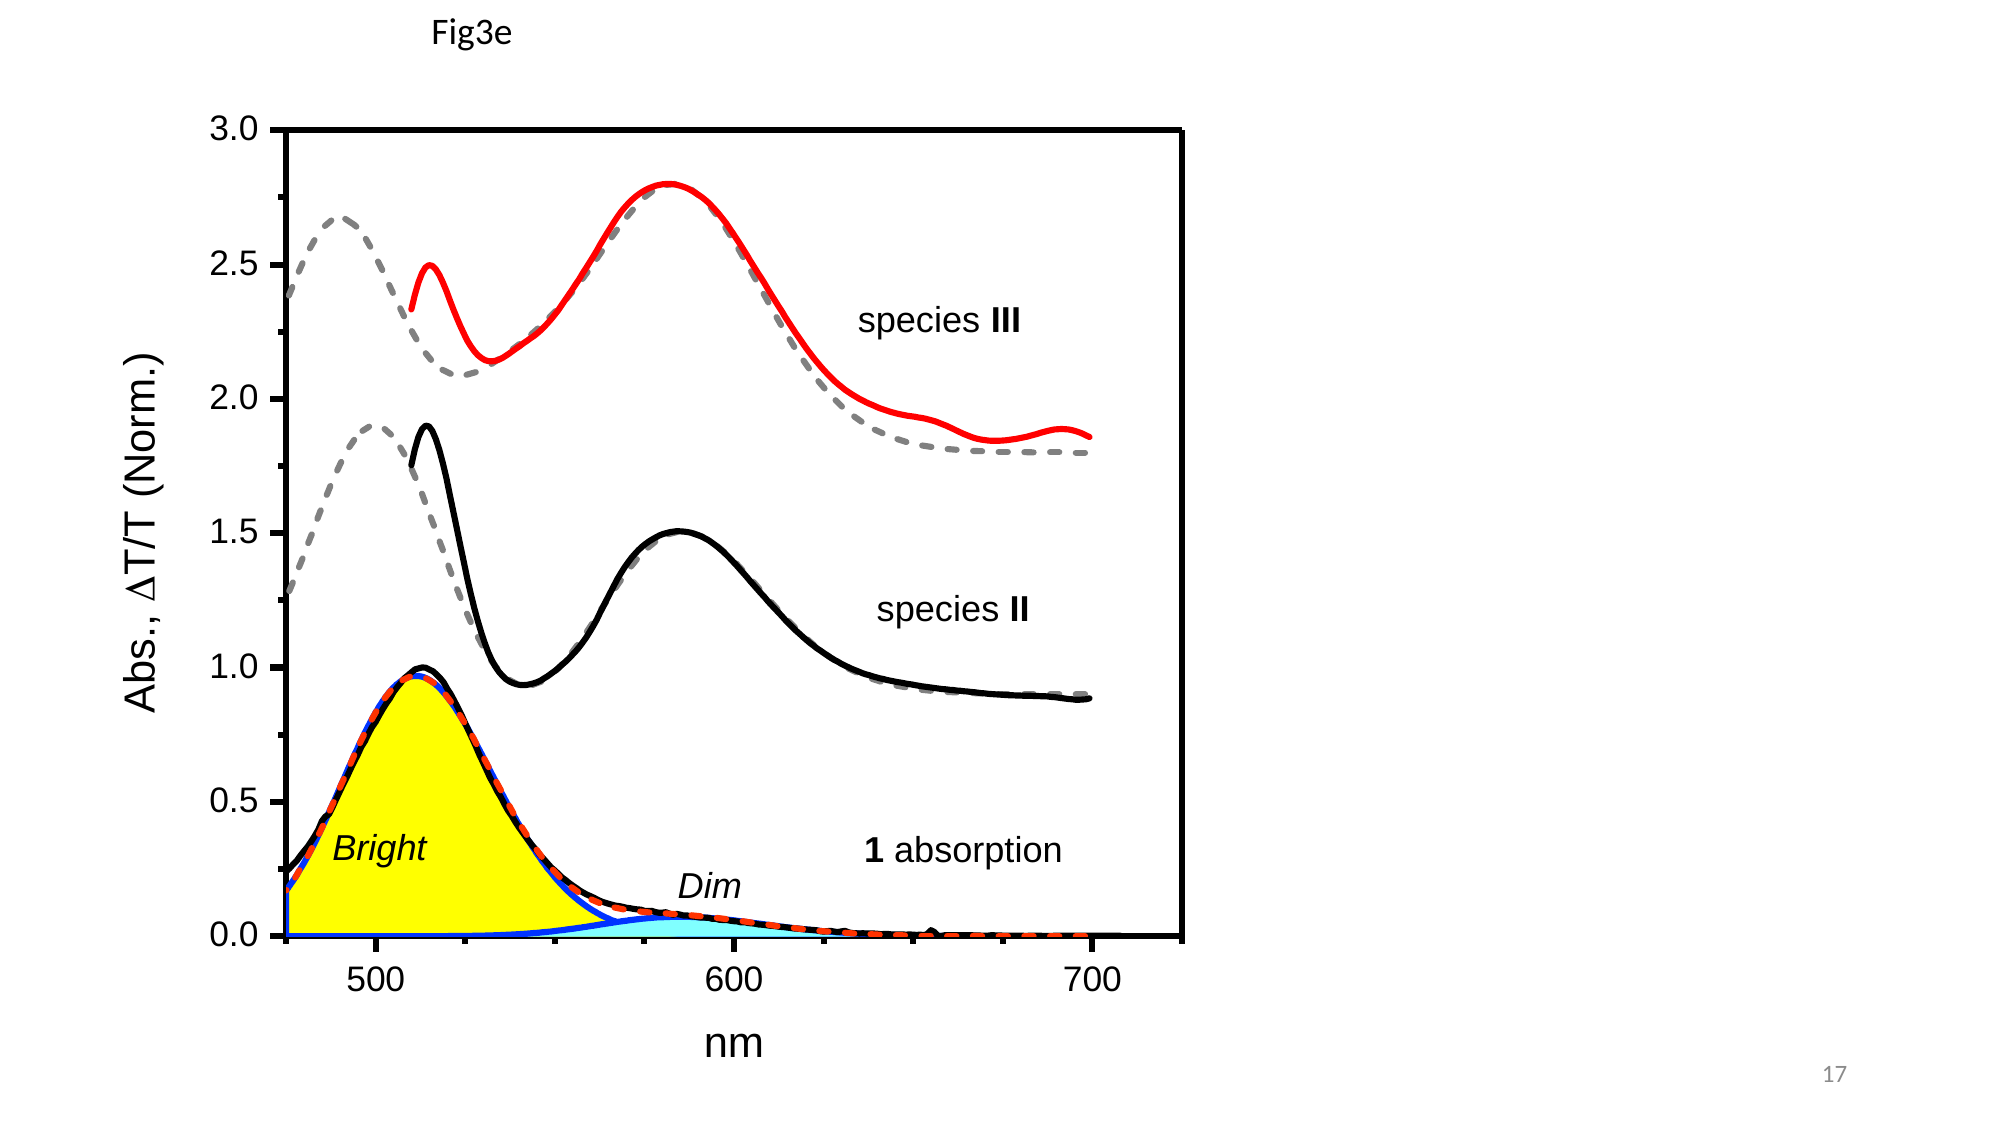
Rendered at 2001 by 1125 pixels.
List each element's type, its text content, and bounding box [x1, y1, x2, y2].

slide_number 17 [1602, 1042, 1863, 1103]
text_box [0, 0, 1602, 1125]
